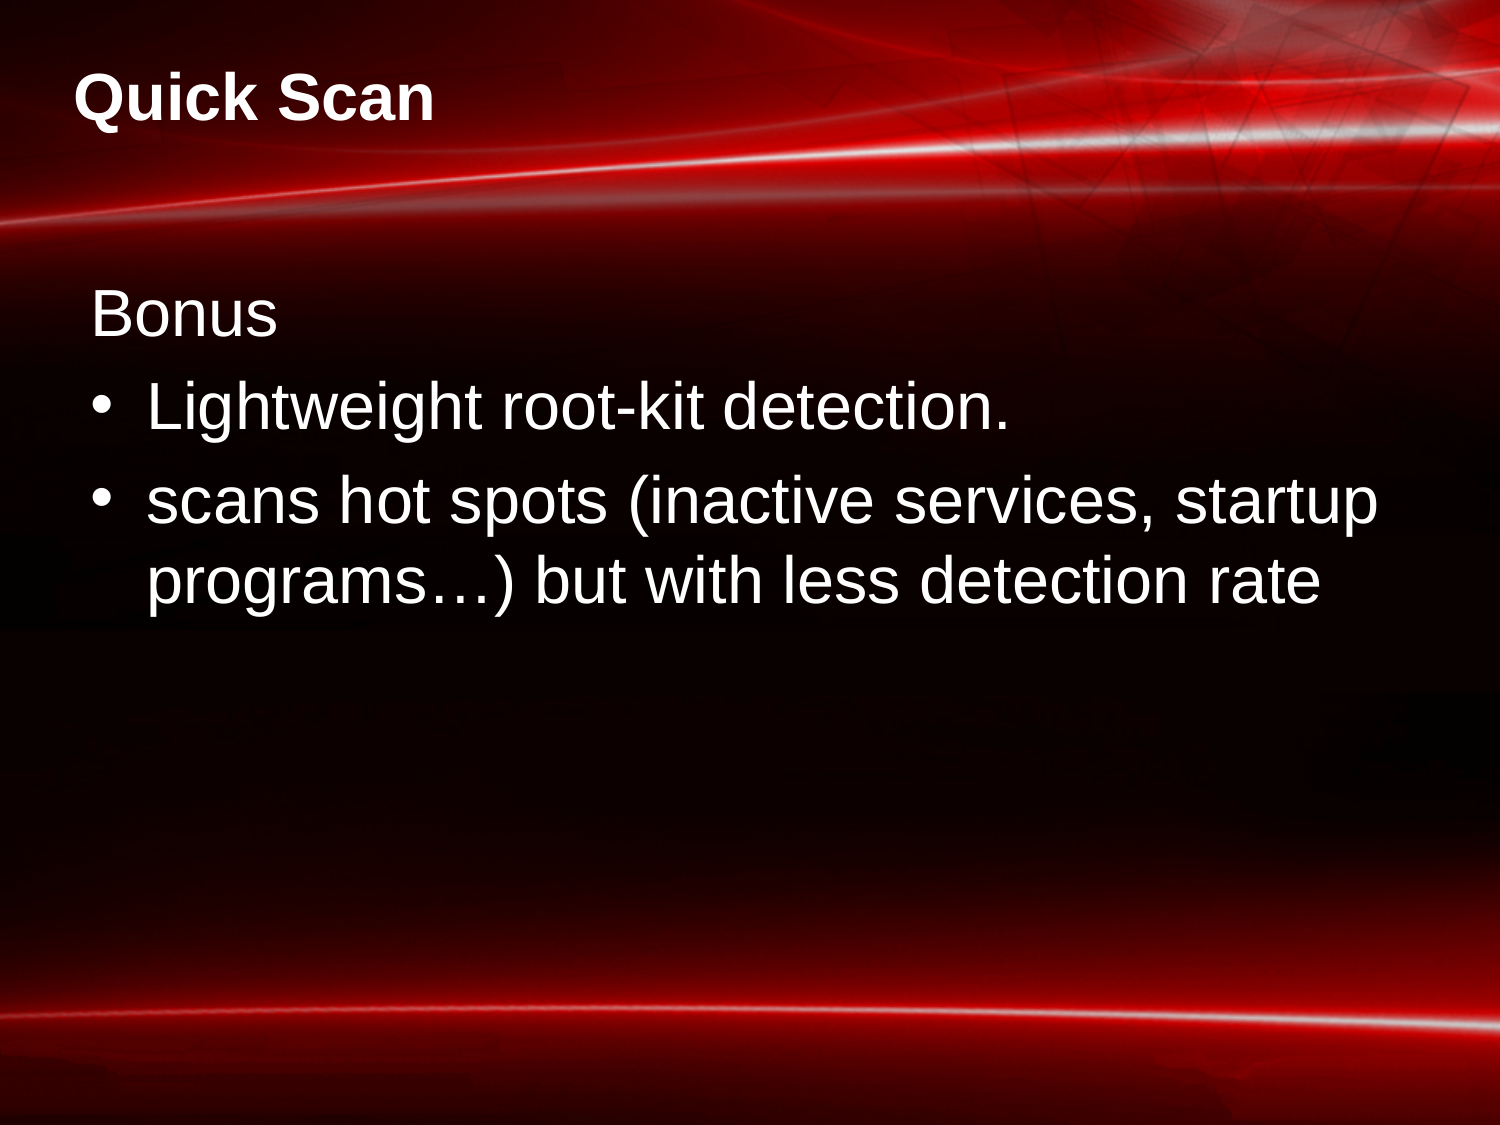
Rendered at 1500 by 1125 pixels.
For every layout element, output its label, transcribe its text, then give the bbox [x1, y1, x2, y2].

picture [0, 0, 1500, 1125]
list Bonus Lightweight root-kit detection. scans hot spots (inactive services, startup programs…) but with less detection rate [74, 262, 1426, 1006]
title Quick Scan [58, 0, 1409, 188]
